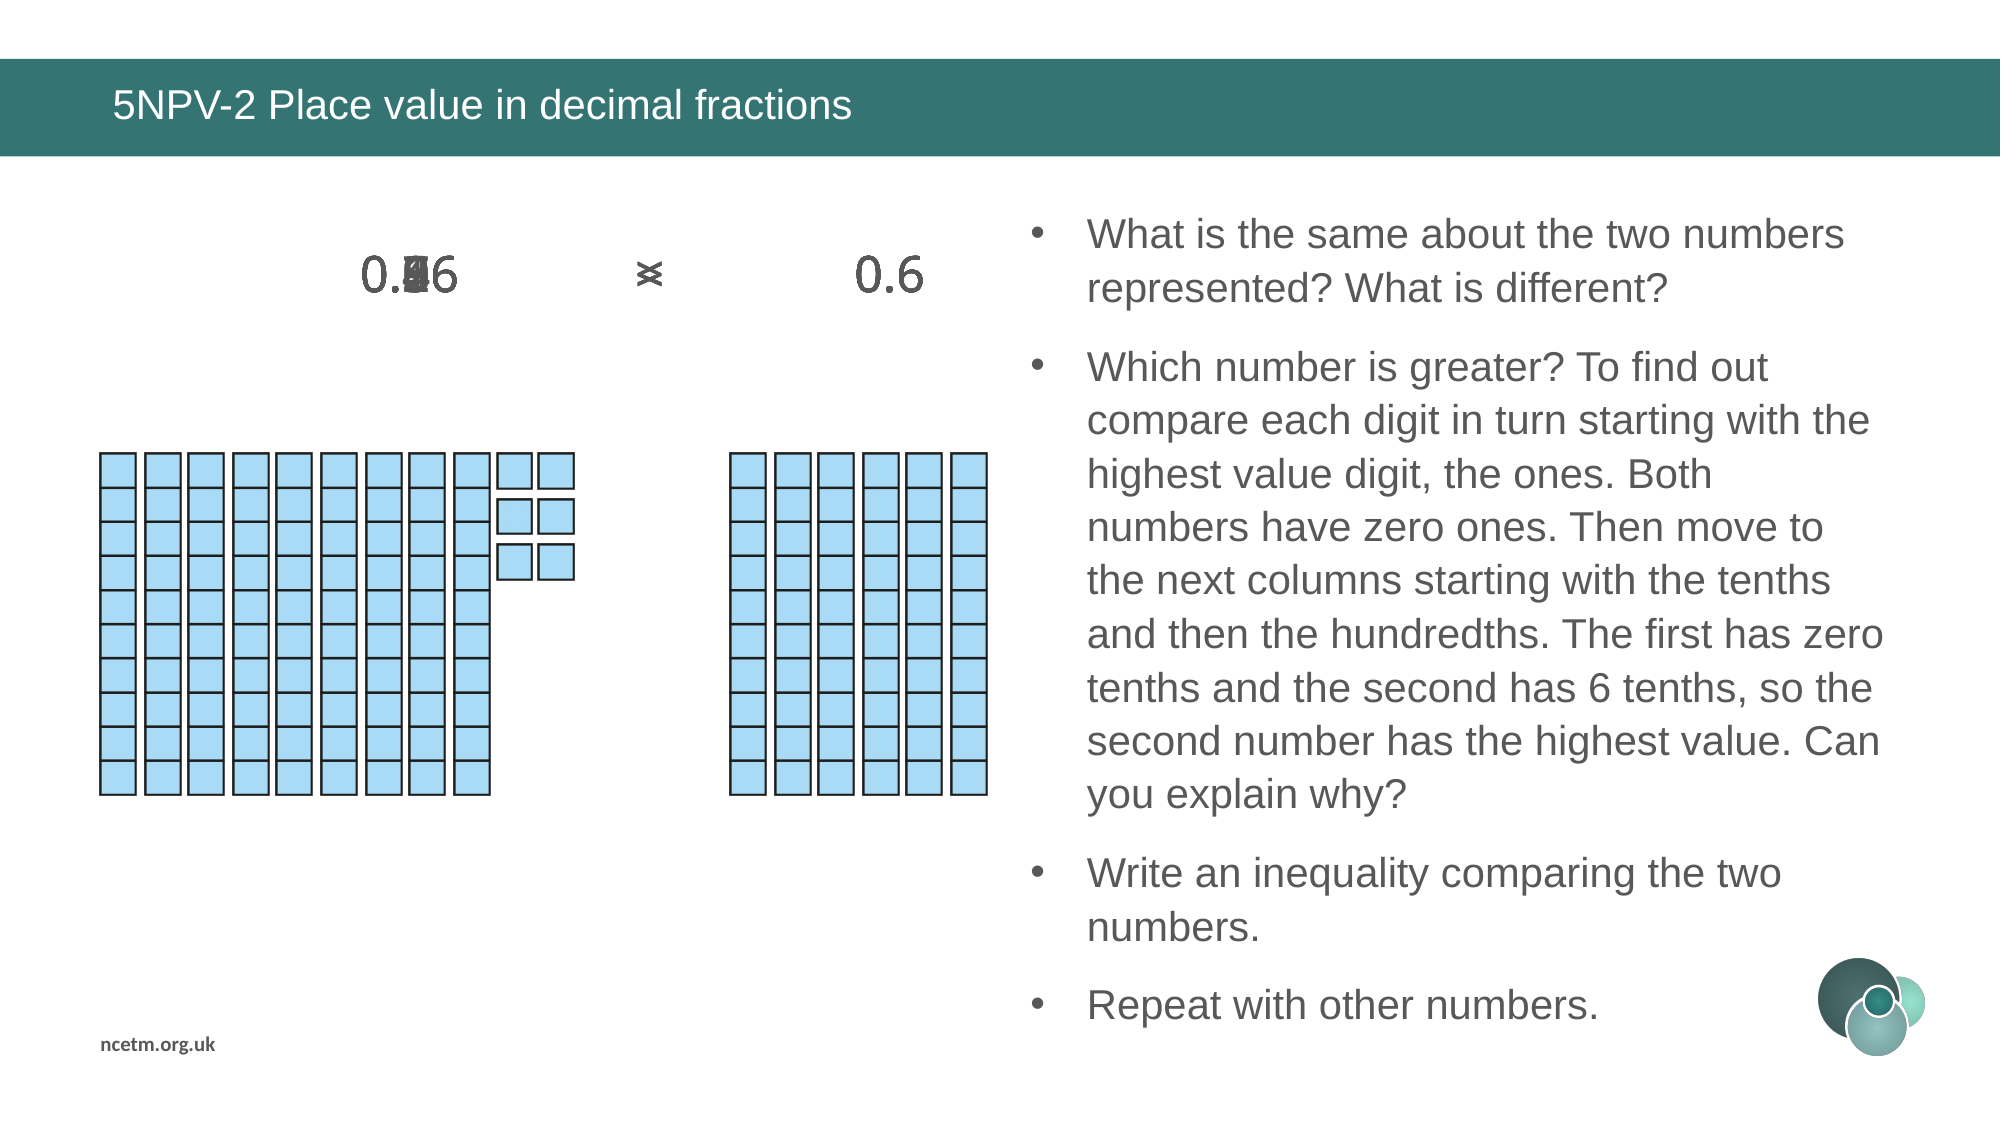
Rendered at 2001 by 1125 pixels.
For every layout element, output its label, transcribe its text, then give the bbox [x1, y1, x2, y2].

picture [905, 452, 943, 796]
text_box What is the same about the two numbers represented? What is different? Which number is greater? To find out compare each digit in turn starting with the highest value digit, the ones. Both numbers have zero ones. Then move to the next columns starting with the tenths and then the hundredths. The first has zero tenths and the second has 6 tenths, so the second number has the highest value. Can you explain why? Write an inequality comparing the two numbers. Repeat with other numbers. [1015, 196, 1900, 869]
picture [144, 452, 182, 796]
picture [365, 452, 403, 796]
picture [1818, 958, 1925, 1056]
picture [187, 452, 225, 796]
picture [729, 452, 767, 796]
title 5NPV-2 Place value in decimal fractions [97, 76, 1945, 147]
picture [232, 452, 270, 796]
picture [537, 498, 575, 536]
picture [408, 452, 446, 796]
picture [950, 452, 988, 796]
picture [537, 543, 575, 581]
text_box > [620, 234, 679, 310]
picture [275, 452, 313, 796]
text_box 0.96 [345, 234, 474, 310]
picture [496, 452, 534, 490]
picture [453, 452, 491, 796]
picture [320, 452, 358, 796]
text_box 0.6 [839, 234, 940, 310]
picture [496, 498, 534, 536]
picture [817, 452, 855, 796]
picture [99, 452, 137, 796]
picture [537, 452, 575, 490]
picture [496, 543, 534, 581]
picture [862, 452, 900, 796]
picture [774, 452, 812, 796]
